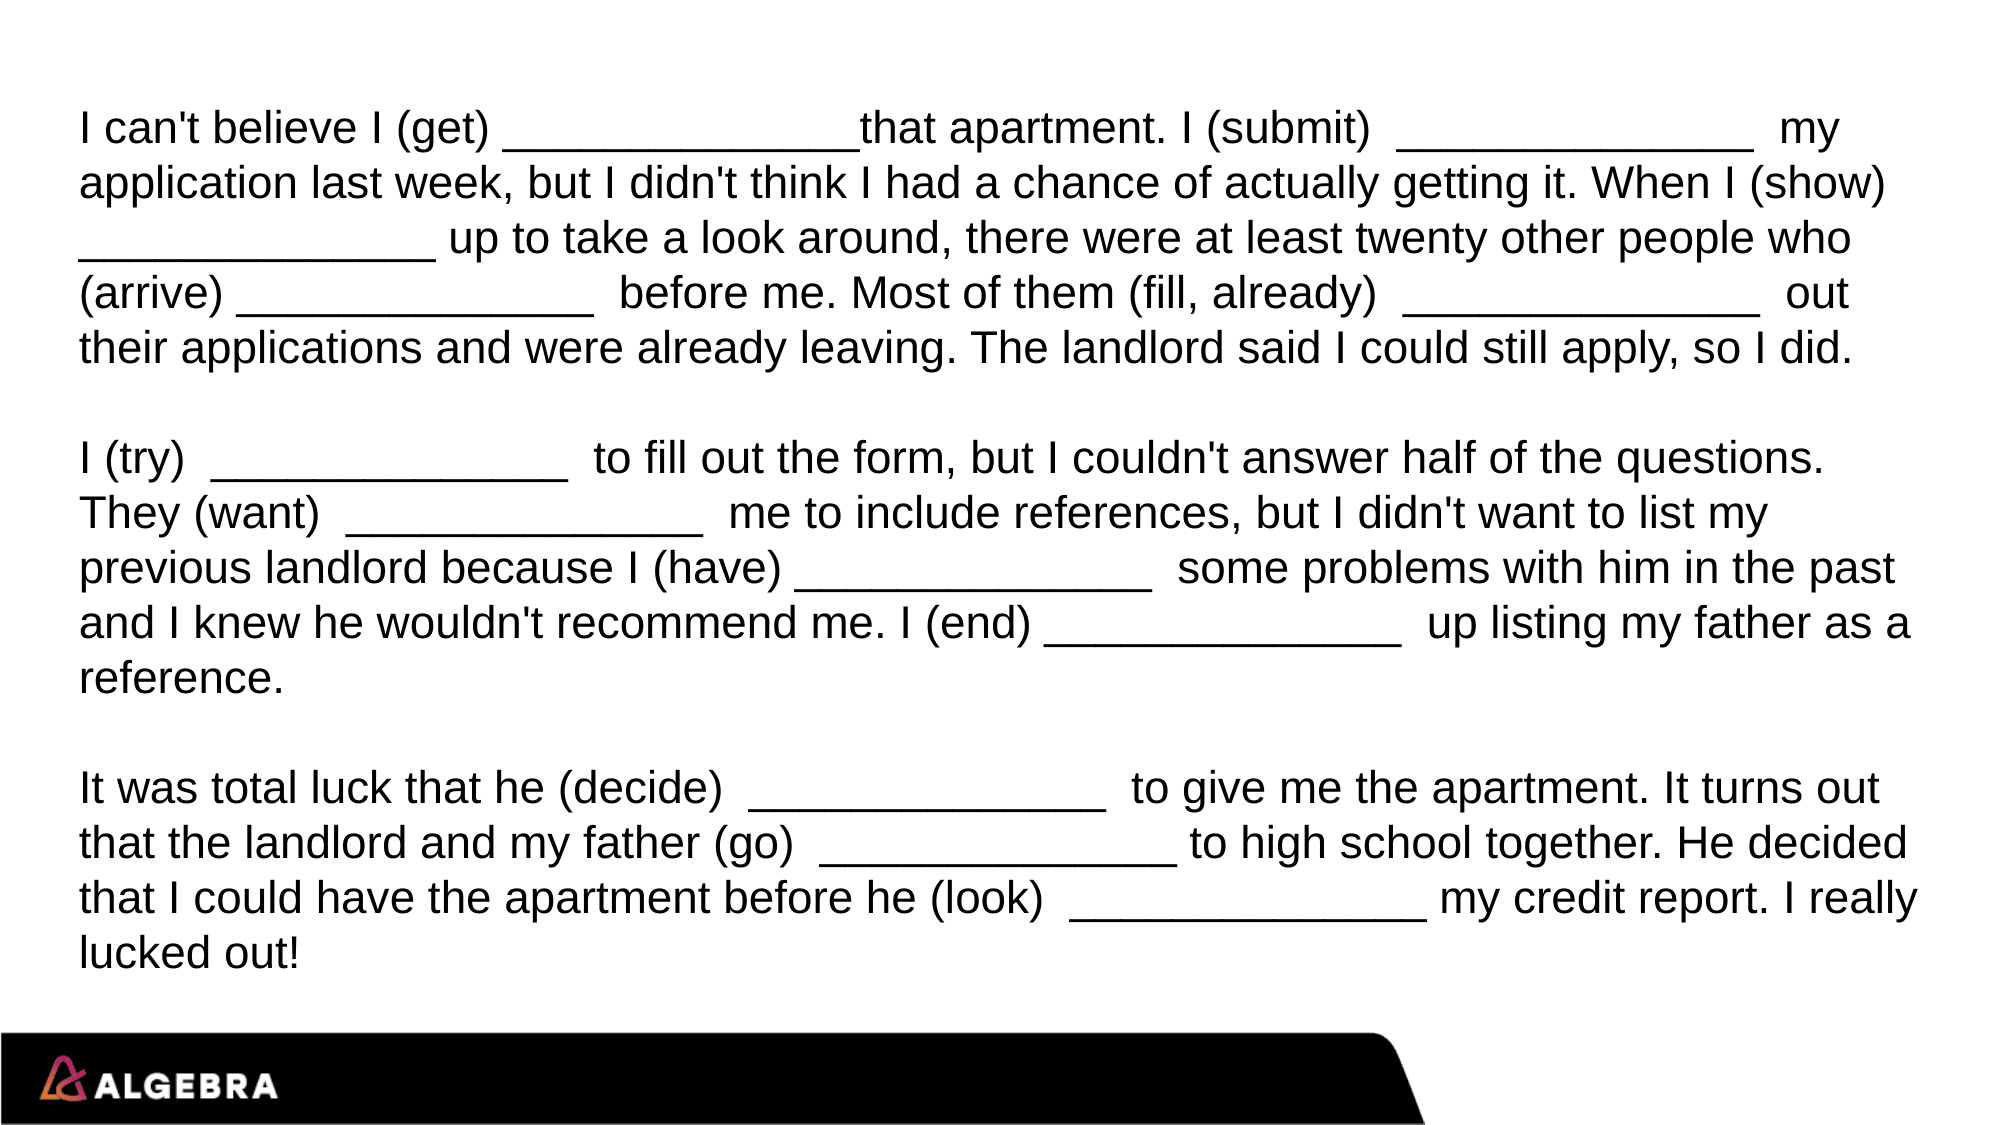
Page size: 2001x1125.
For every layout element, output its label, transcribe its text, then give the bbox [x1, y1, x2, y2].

text_box I can't believe I (get) ______________that apartment. I (submit) ______________ my application last week, but I didn't think I had a chance of actually getting it. When I (show) ______________ up to take a look around, there were at least twenty other people who (arrive) ______________ before me. Most of them (fill, already) ______________ out their applications and were already leaving. The landlord said I could still apply, so I did. I (try) ______________ to fill out the form, but I couldn't answer half of the questions. They (want) ______________ me to include references, but I didn't want to list my previous landlord because I (have) ______________ some problems with him in the past and I knew he wouldn't recommend me. I (end) ______________ up listing my father as a reference. It was total luck that he (decide) ______________ to give me the apartment. It turns out that the landlord and my father (go) ______________ to high school together. He decided that I could have the apartment before he (look) ______________ my credit report. I really lucked out! [64, 90, 1938, 986]
picture [0, 1032, 1425, 1125]
